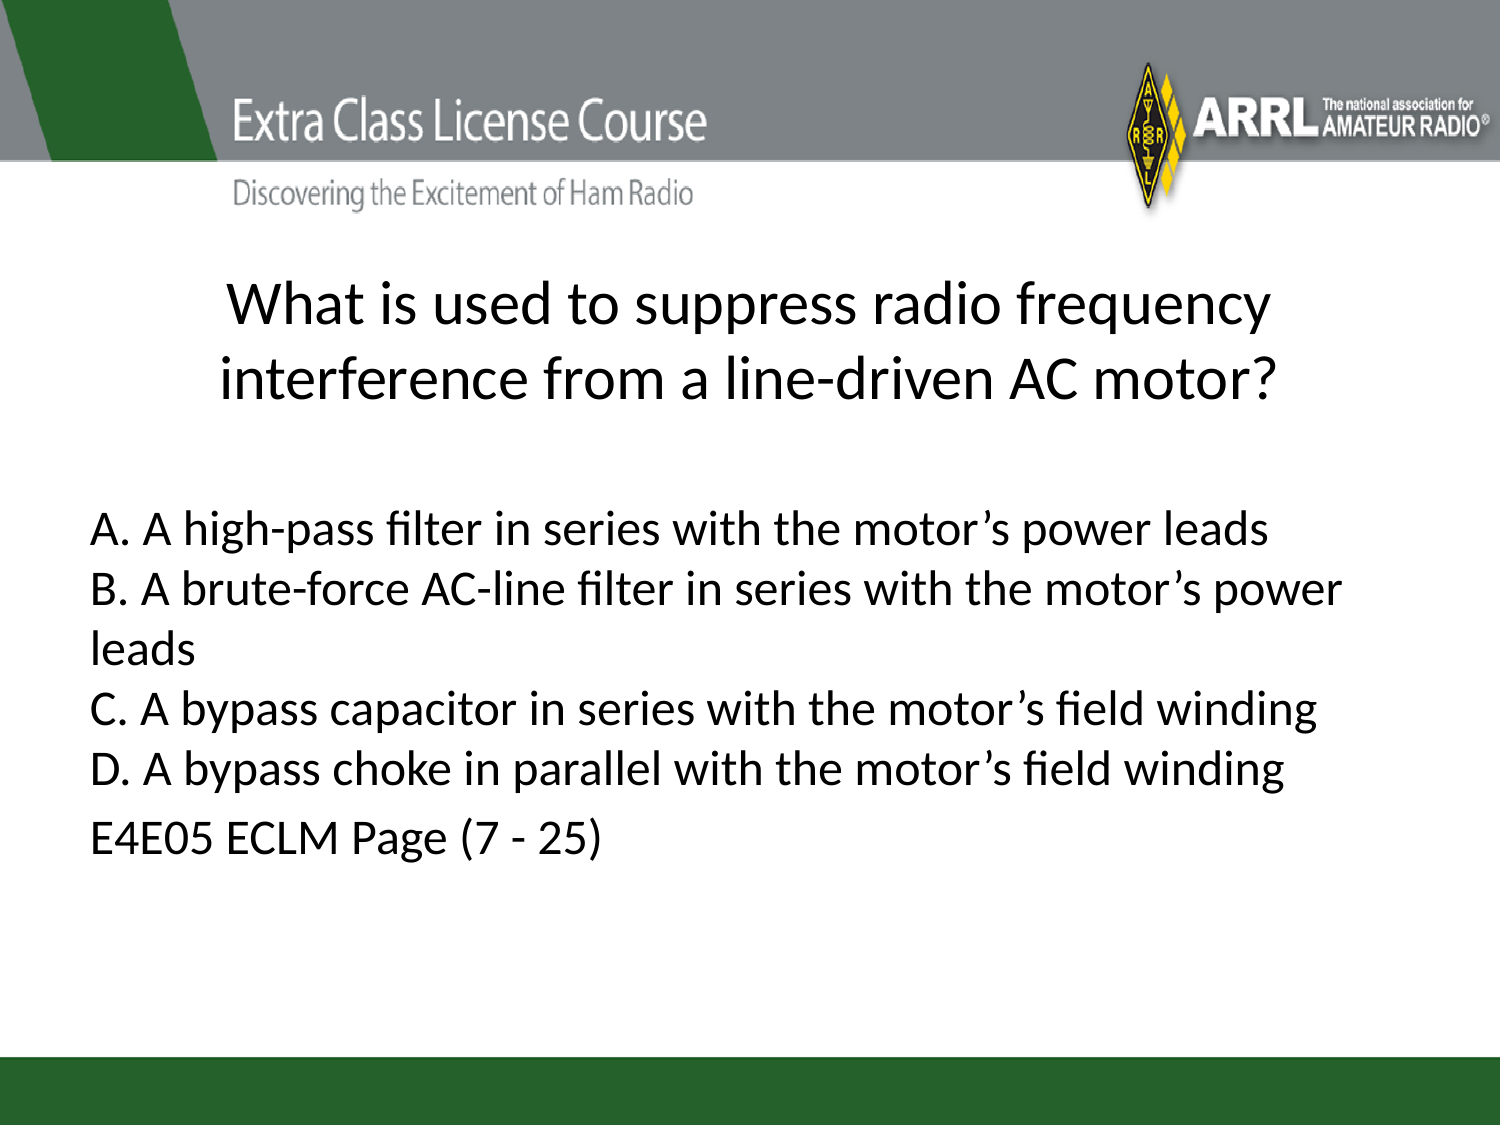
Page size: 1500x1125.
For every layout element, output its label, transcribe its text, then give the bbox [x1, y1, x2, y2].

list A. A high-pass filter in series with the motor’s power leads B. A brute-force AC-line filter in series with the motor’s power leads C. A bypass capacitor in series with the motor’s field winding D. A bypass choke in parallel with the motor’s field winding E4E05 ECLM Page (7 - 25) [75, 487, 1425, 1005]
picture [0, 0, 1500, 1125]
title What is used to suppress radio frequency interference from a line-driven AC motor? [75, 254, 1425, 435]
